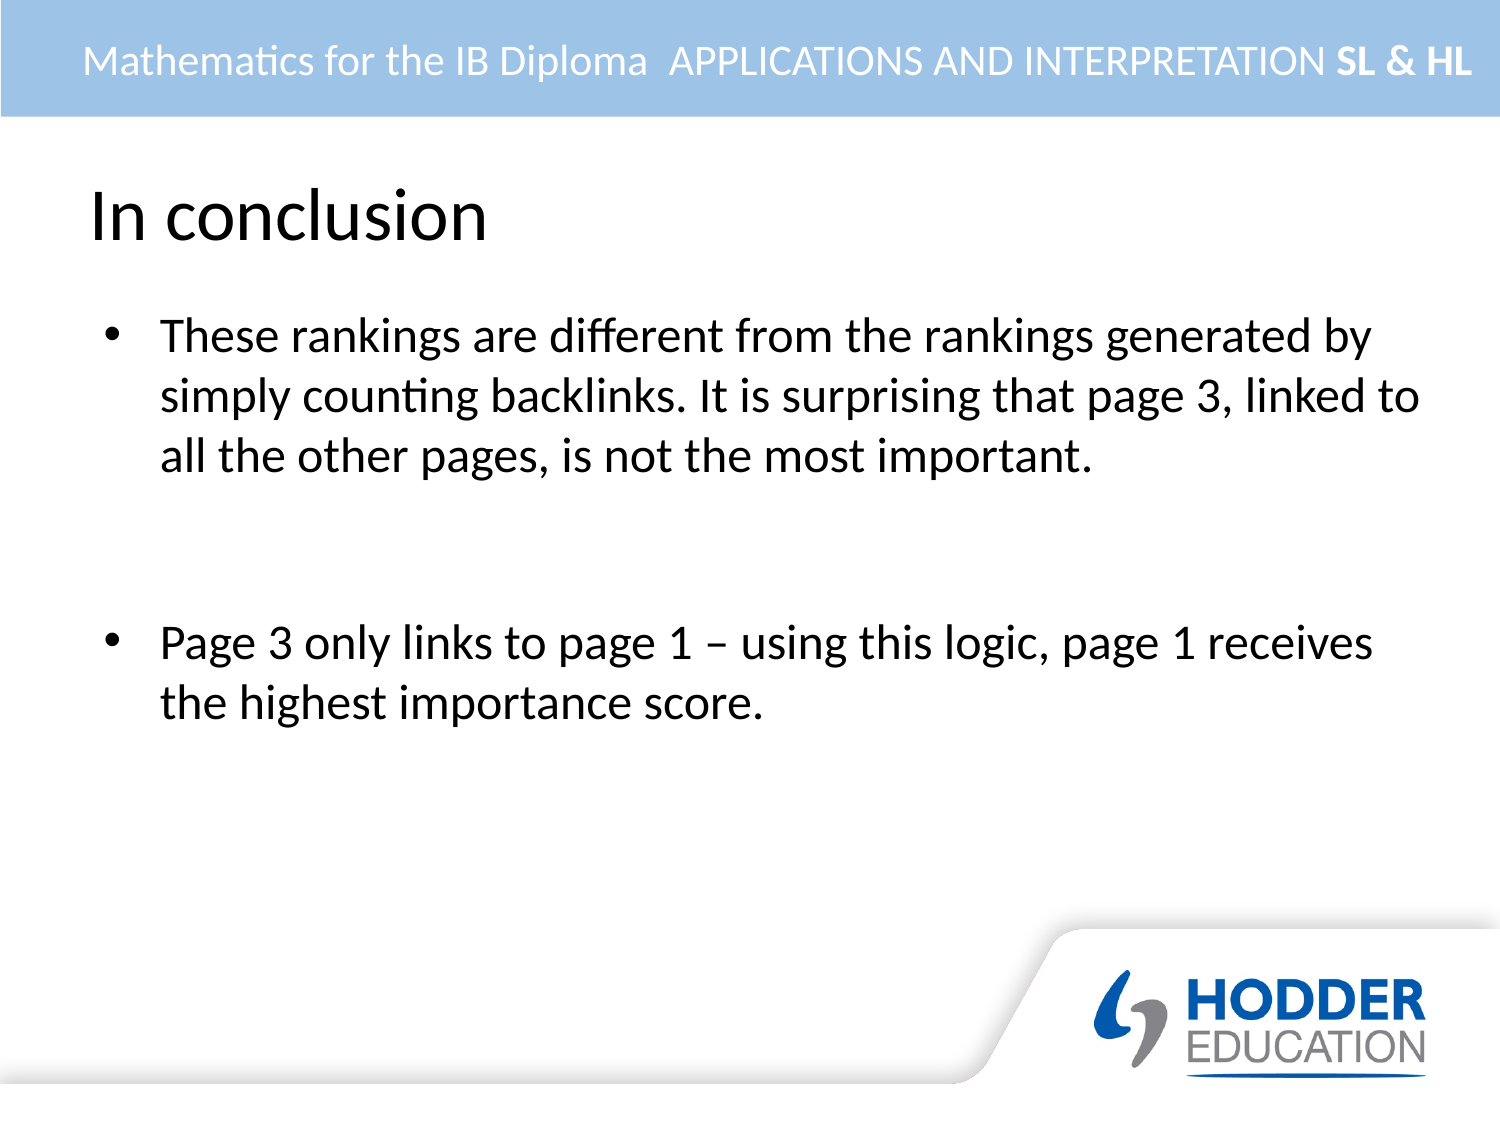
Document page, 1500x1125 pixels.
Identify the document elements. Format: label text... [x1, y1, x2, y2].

text_box These rankings are different from the rankings generated by simply counting backlinks. It is surprising that page 3, linked to all the other pages, is not the most important. Page 3 only links to page 1 – using this logic, page 1 receives the highest importance score. [88, 295, 1449, 872]
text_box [0, 893, 1500, 1125]
text_box Mathematics for the IB Diploma APPLICATIONS AND INTERPRETATION SL & HL [0, 0, 1500, 118]
text_box In conclusion [74, 147, 1369, 265]
